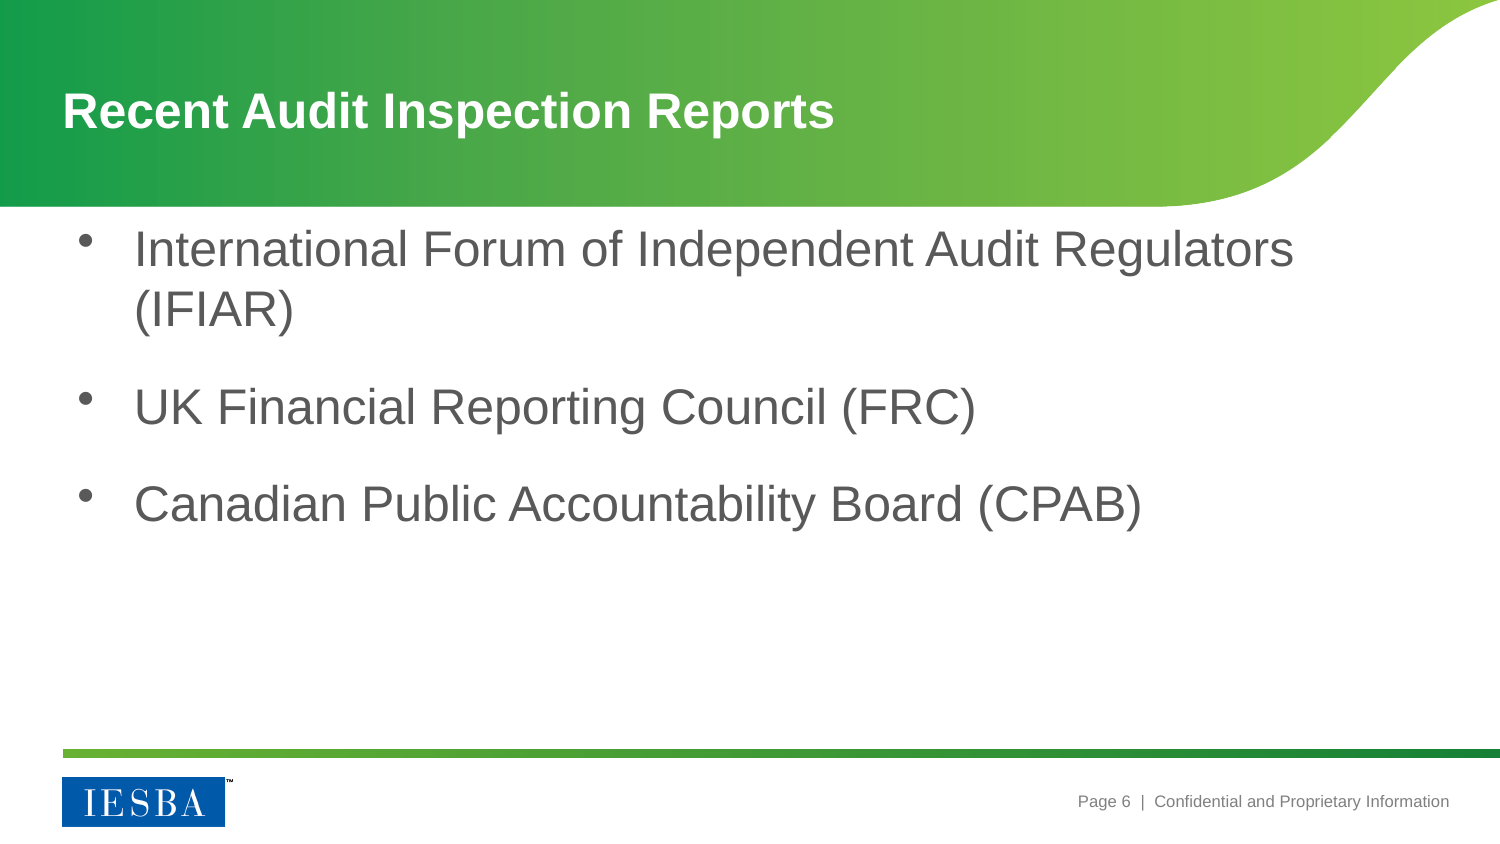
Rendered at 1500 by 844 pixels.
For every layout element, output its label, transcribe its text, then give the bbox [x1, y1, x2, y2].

list International Forum of Independent Audit Regulators (IFIAR) UK Financial Reporting Council (FRC) Canadian Public Accountability Board (CPAB) [62, 209, 1450, 747]
picture [0, 0, 1500, 207]
title Recent Audit Inspection Reports [62, 75, 1300, 142]
picture [62, 777, 233, 827]
